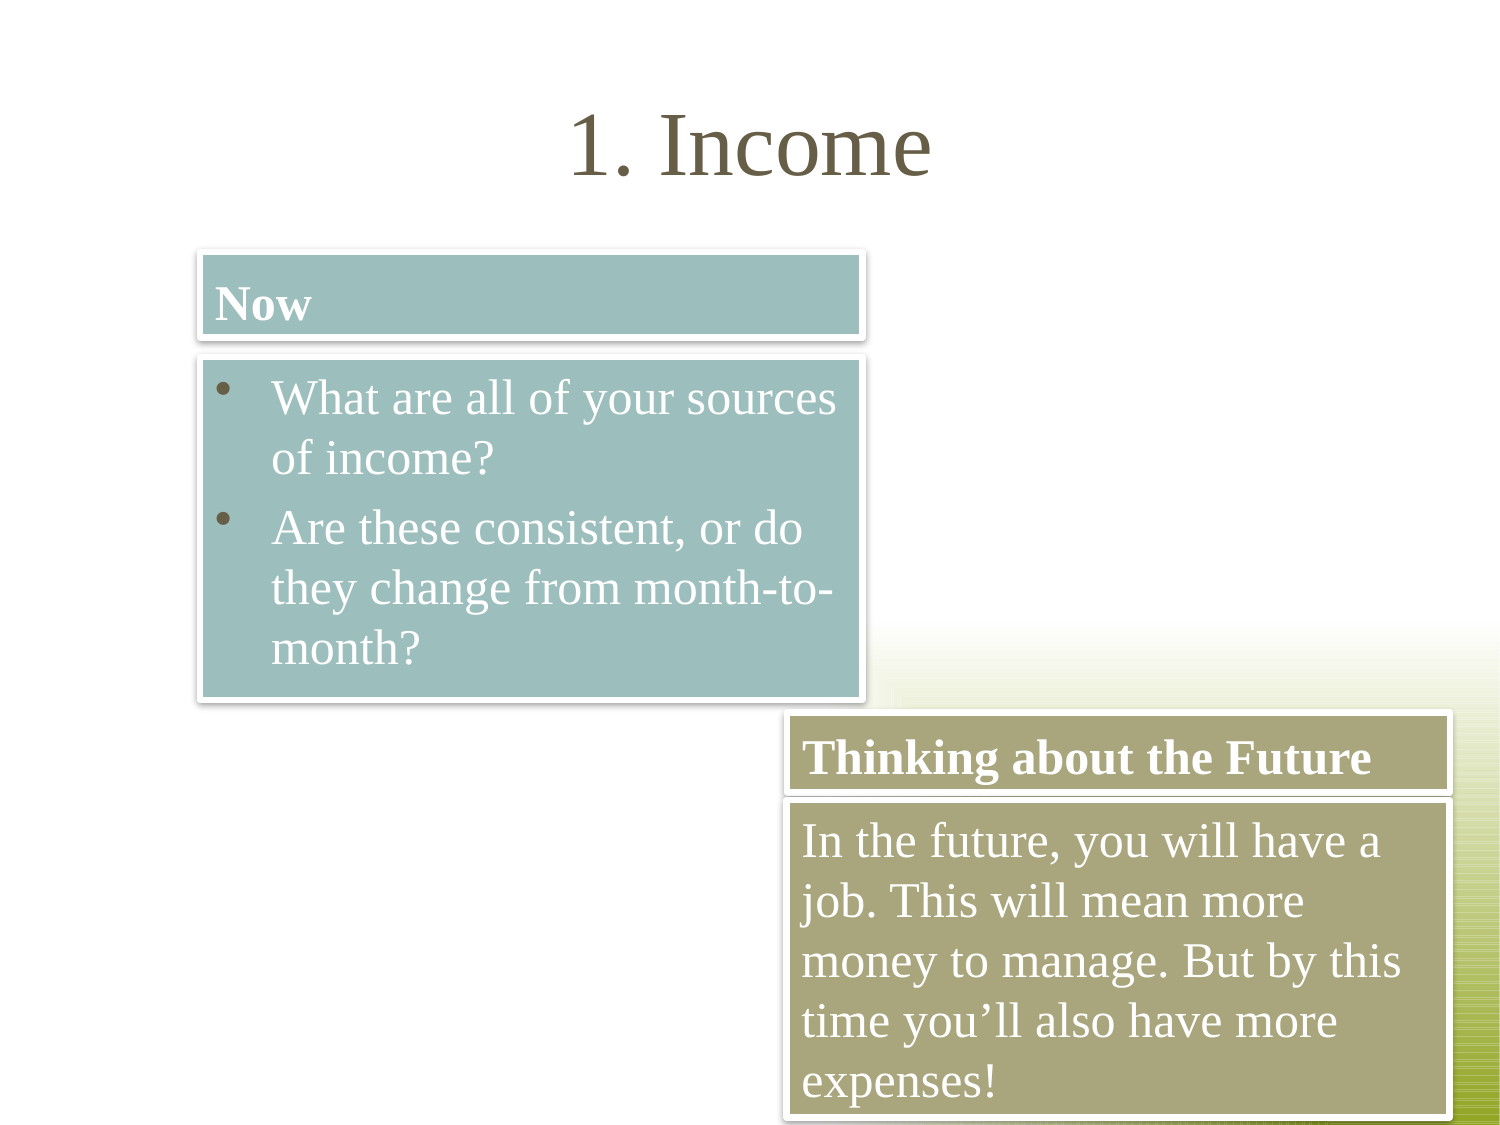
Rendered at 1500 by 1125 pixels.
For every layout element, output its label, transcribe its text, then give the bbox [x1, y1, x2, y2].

list What are all of your sources of income? Are these consistent, or do they change from month-to-month? [197, 354, 866, 703]
list Thinking about the Future [784, 709, 1453, 796]
title 1. Income [75, 45, 1425, 233]
list In the future, you will have a job. This will mean more money to manage. But by this time you’ll also have more expenses! [783, 797, 1453, 1121]
list Now [197, 249, 866, 341]
